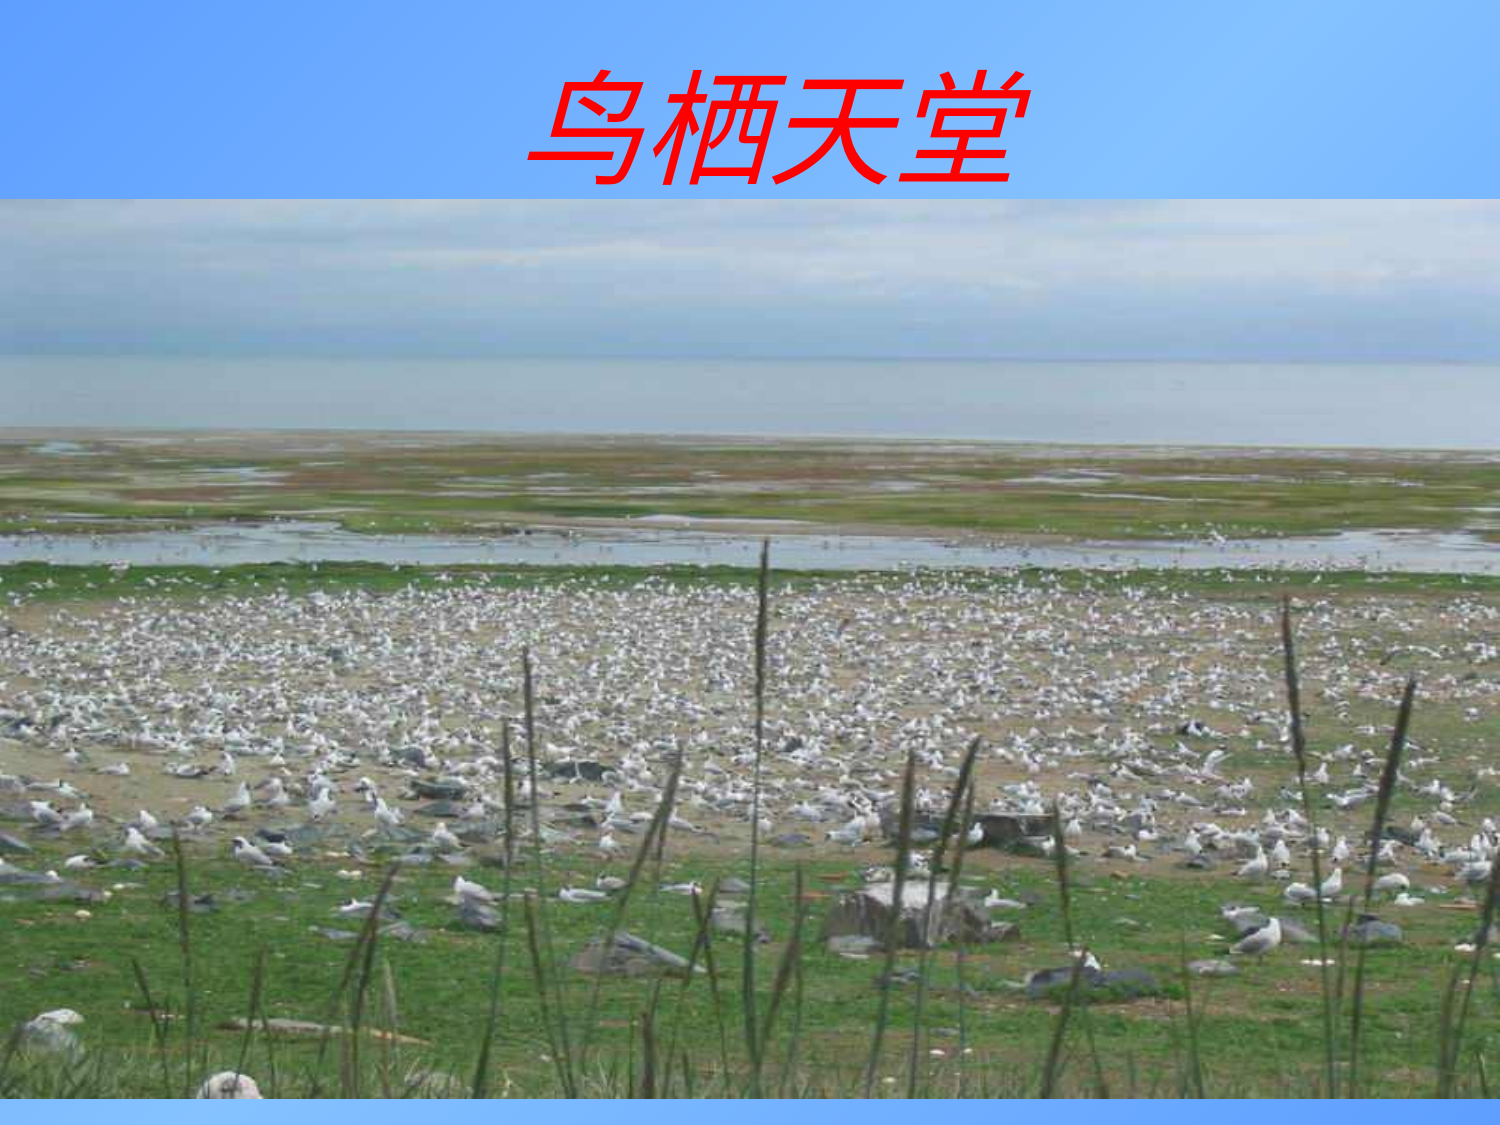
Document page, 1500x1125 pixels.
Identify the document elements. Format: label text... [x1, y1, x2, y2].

picture [0, 199, 1500, 1099]
text_box 鸟栖天堂 [372, 50, 1164, 199]
